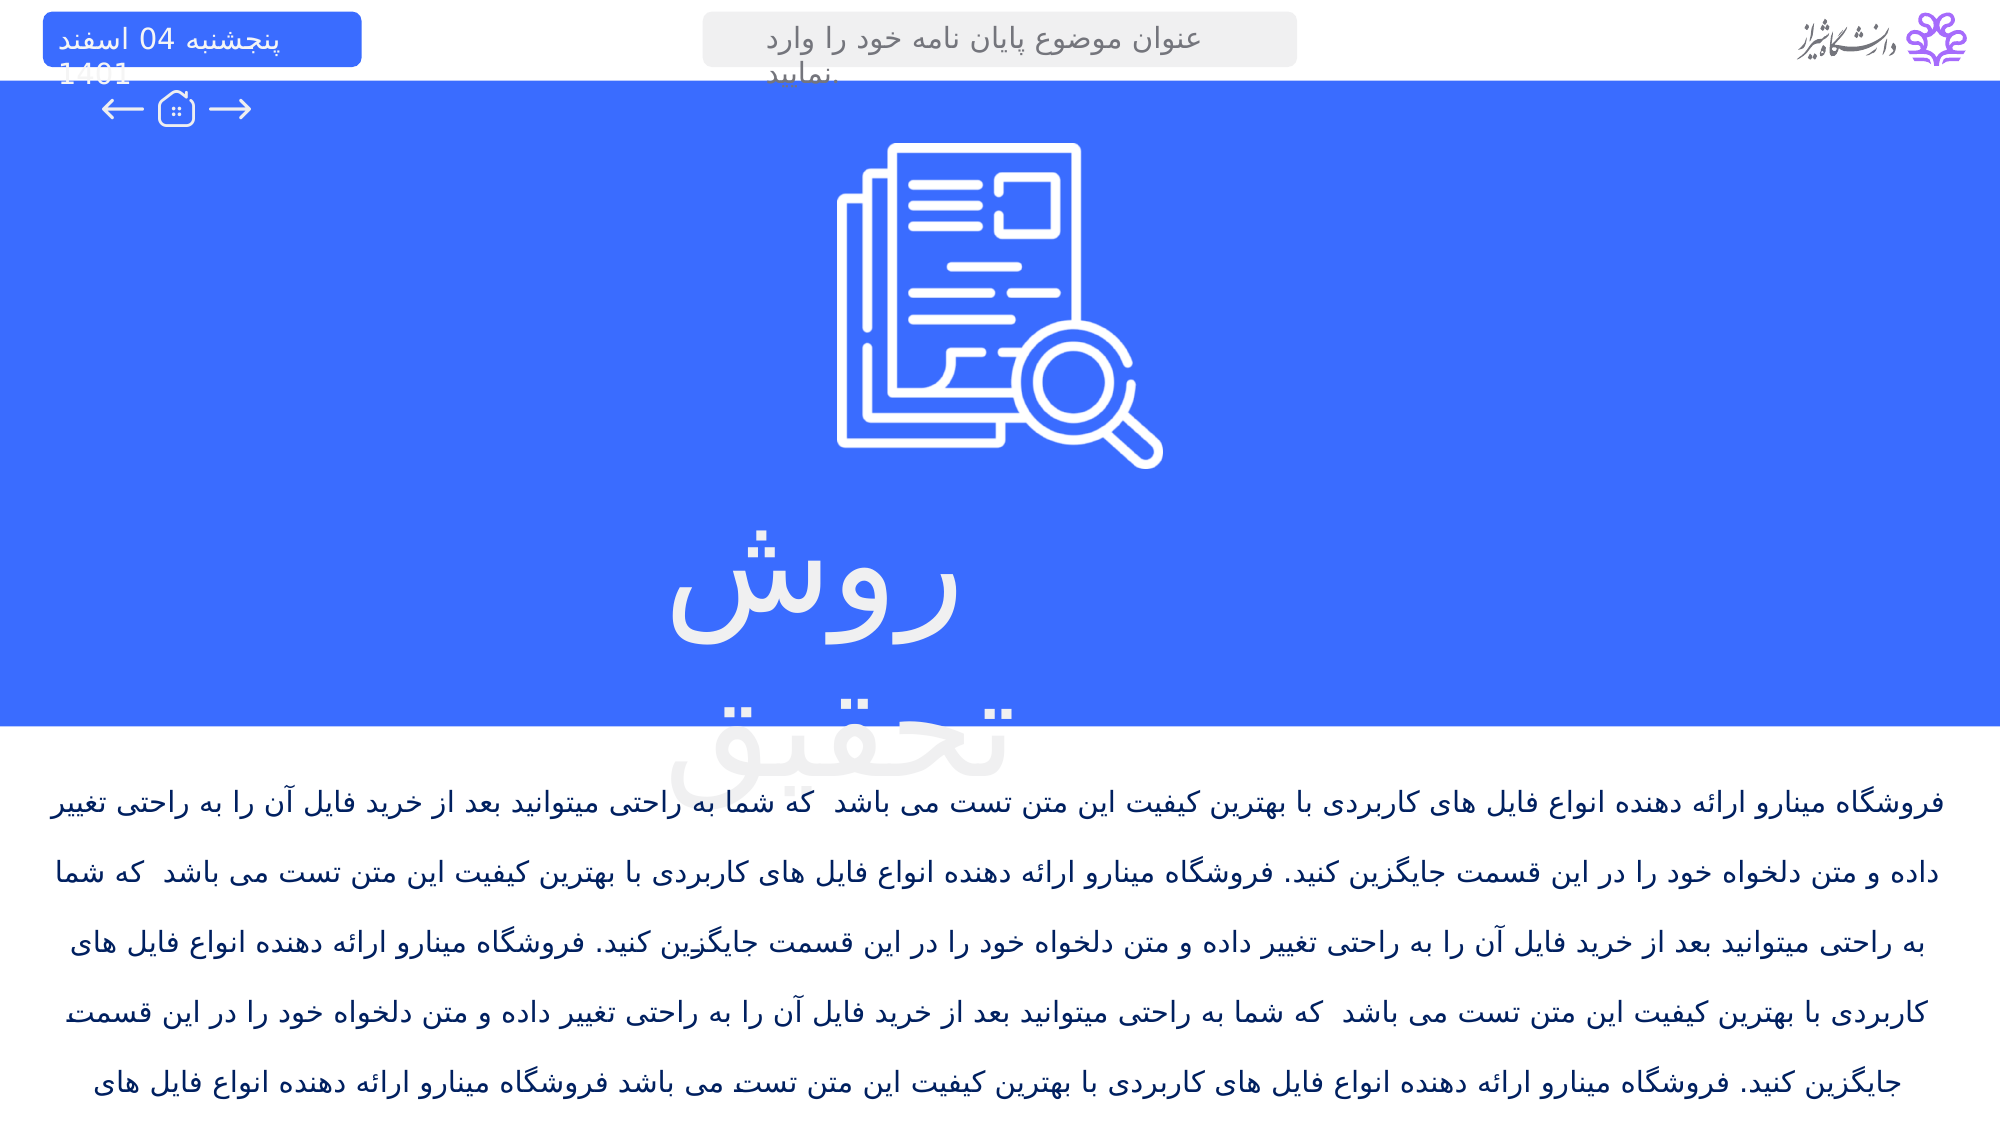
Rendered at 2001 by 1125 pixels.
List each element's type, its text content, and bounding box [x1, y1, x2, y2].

text_box پنجشنبه 04 اسفند 1401 [43, 12, 370, 98]
picture [209, 88, 251, 130]
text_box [1796, 18, 1897, 60]
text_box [649, 143, 1351, 649]
picture [102, 88, 144, 130]
picture [158, 90, 195, 127]
text_box فروشگاه مینارو ارائه دهنده انواع فایل های کاربردی با بهترین کیفیت این متن تست می باشد که شما به راحتی میتوانید بعد از خرید فایل آن را به راحتی تغییر داده و متن دلخواه خود را در این قسمت جایگزین کنید. فروشگاه مینارو ارائه دهنده انواع فایل های کاربردی با بهترین کیفیت این متن تست می باشد که شما به راحتی میتوانید بعد از خرید فایل آن را به راحتی تغییر داده و متن دلخواه خود را در این قسمت جایگزین کنید. فروشگاه مینارو ارائه دهنده انواع فایل های کاربردی با بهترین کیفیت این متن تست می باشد که شما به راحتی میتوانید بعد از خرید فایل آن را به راحتی تغییر داده و متن دلخواه خود را در این قسمت جایگزین کنید. فروشگاه مینارو ارائه دهنده انواع فایل های کاربردی با بهترین کیفیت این متن تست می باشد فروشگاه مینارو ارائه دهنده انواع فایل های کاربردی با بهترین کیفیت این متن تست می باشد [28, 741, 1969, 1125]
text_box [1906, 12, 1967, 66]
text_box عنوان موضوع پایان نامه خود را وارد نمایید. [750, 12, 1250, 97]
